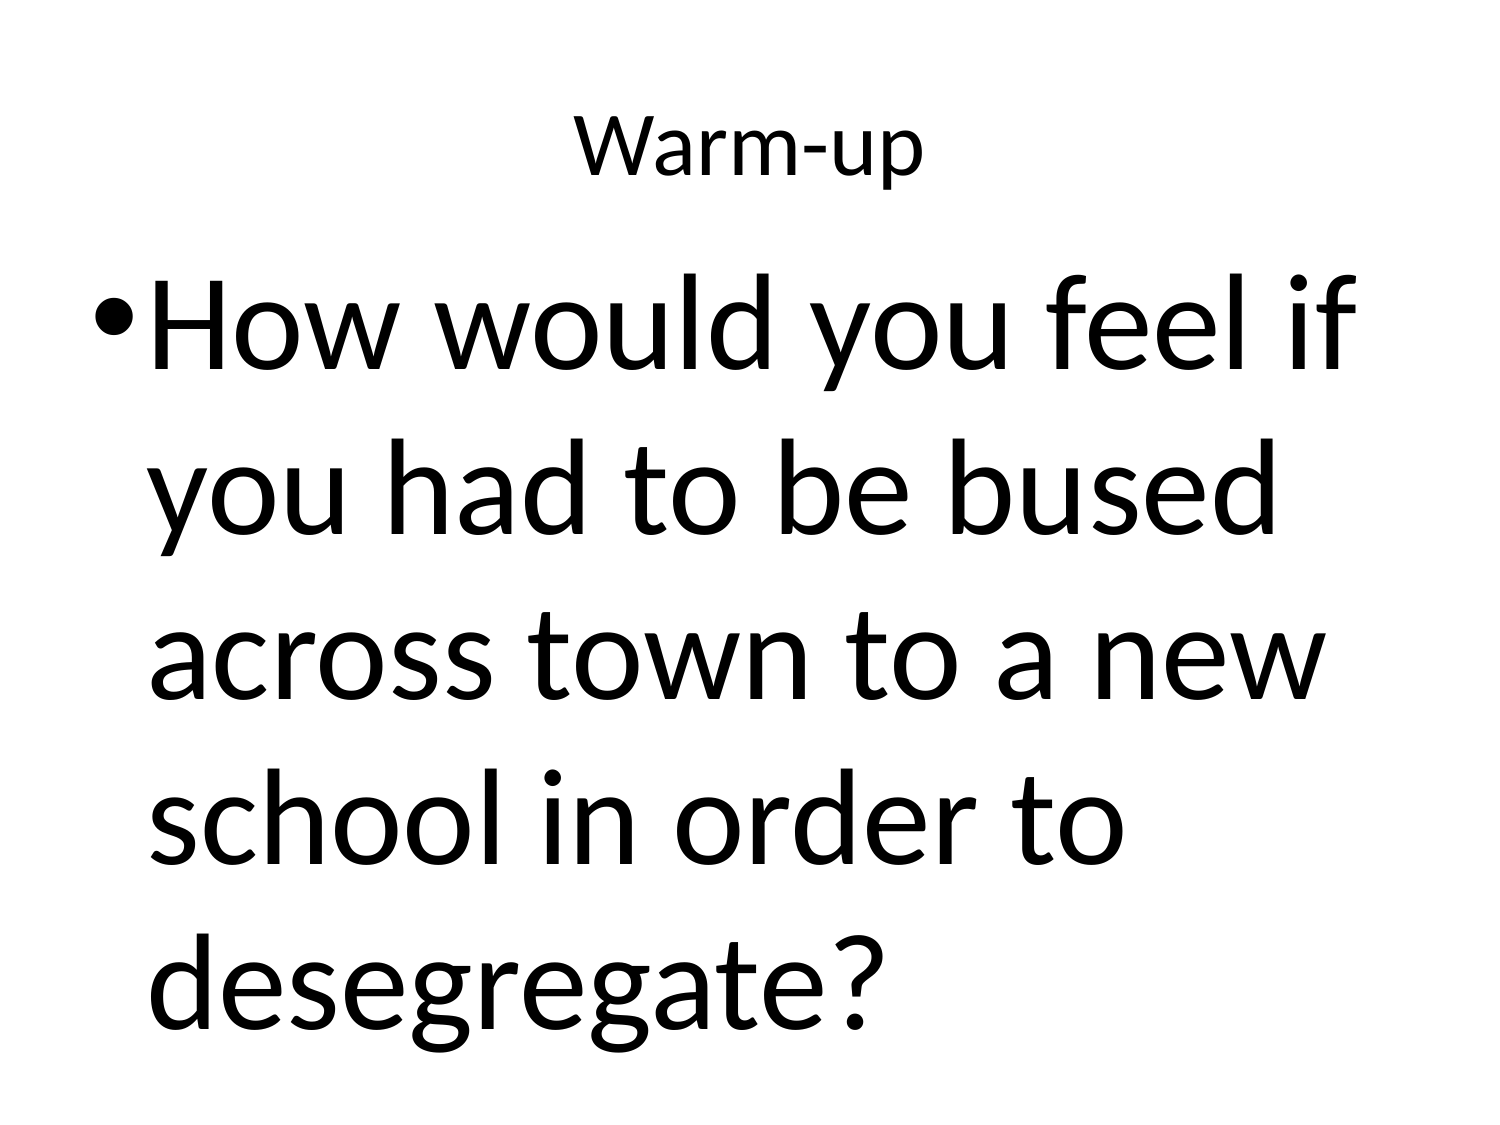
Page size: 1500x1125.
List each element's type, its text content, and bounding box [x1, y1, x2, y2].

title Warm-up [75, 45, 1425, 224]
list How would you feel if you had to be bused across town to a new school in order to desegregate? [75, 224, 1425, 1050]
